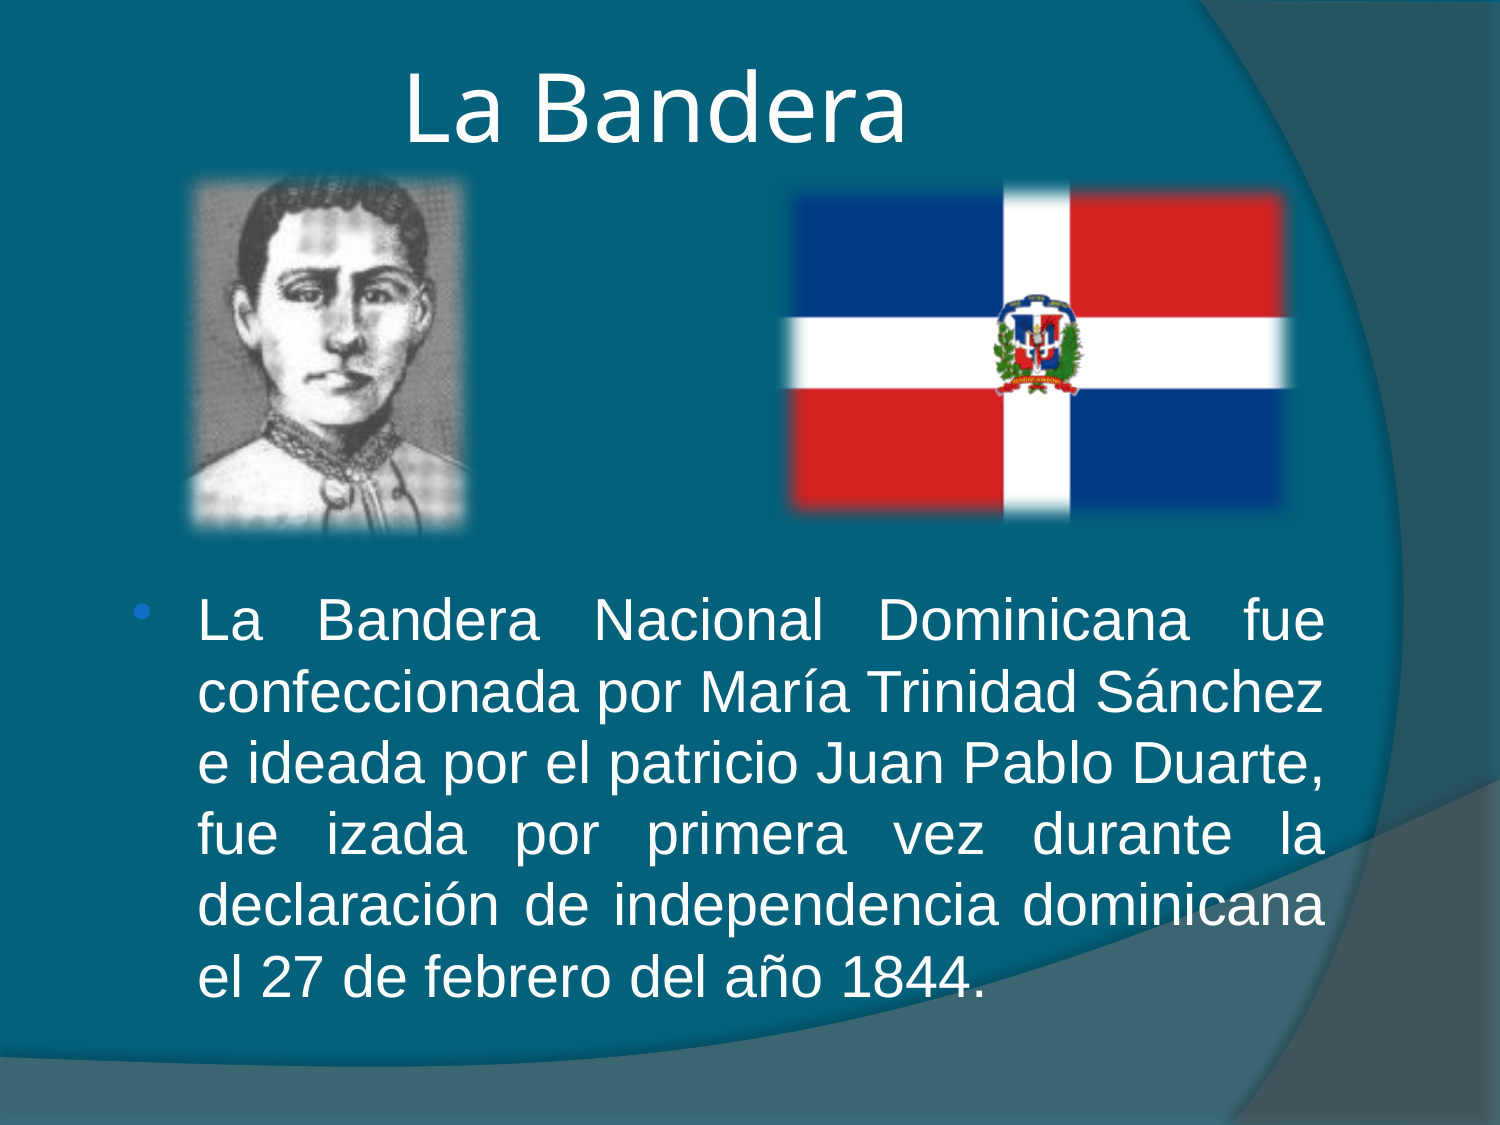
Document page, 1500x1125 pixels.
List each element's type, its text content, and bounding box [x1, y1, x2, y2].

picture [778, 180, 1296, 523]
picture [180, 169, 476, 539]
list La Bandera Nacional Dominicana fue confeccionada por María Trinidad Sánchez e ideada por el patricio Juan Pablo Duarte, fue izada por primera vez durante la declaración de independencia dominicana el 27 de febrero del año 1844. [117, 574, 1343, 1071]
title La Bandera [316, 23, 997, 186]
